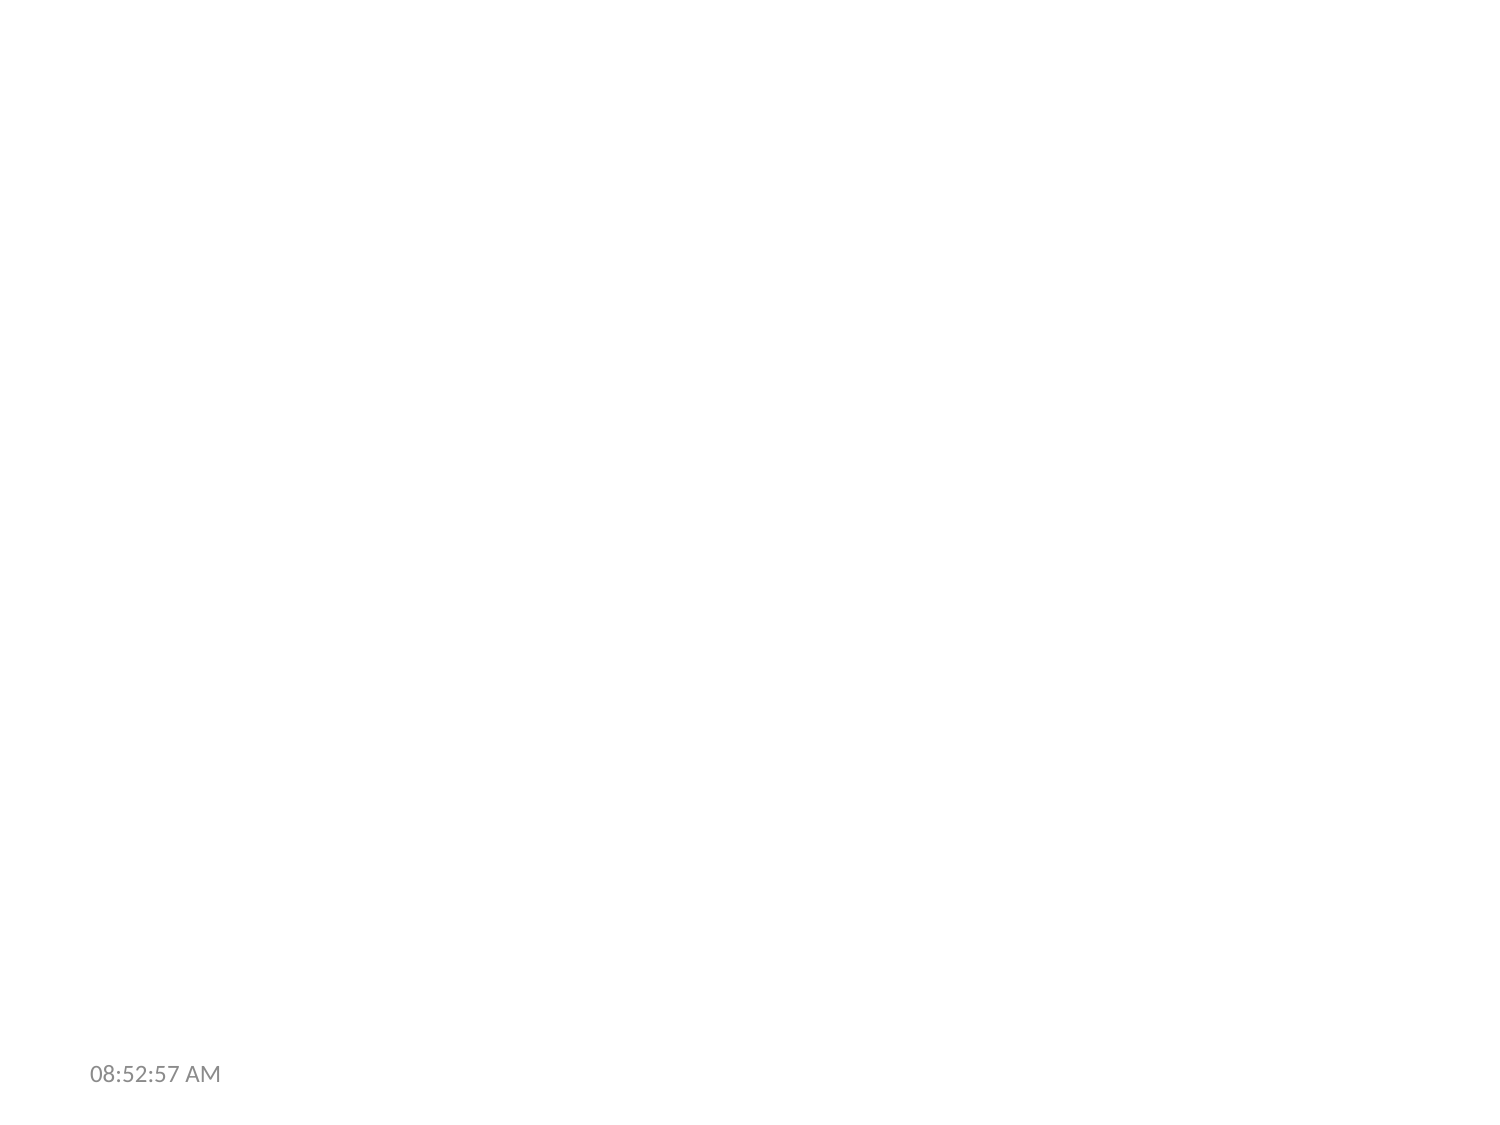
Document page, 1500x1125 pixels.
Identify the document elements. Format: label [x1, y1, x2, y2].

slide_number [75, 1042, 425, 1103]
